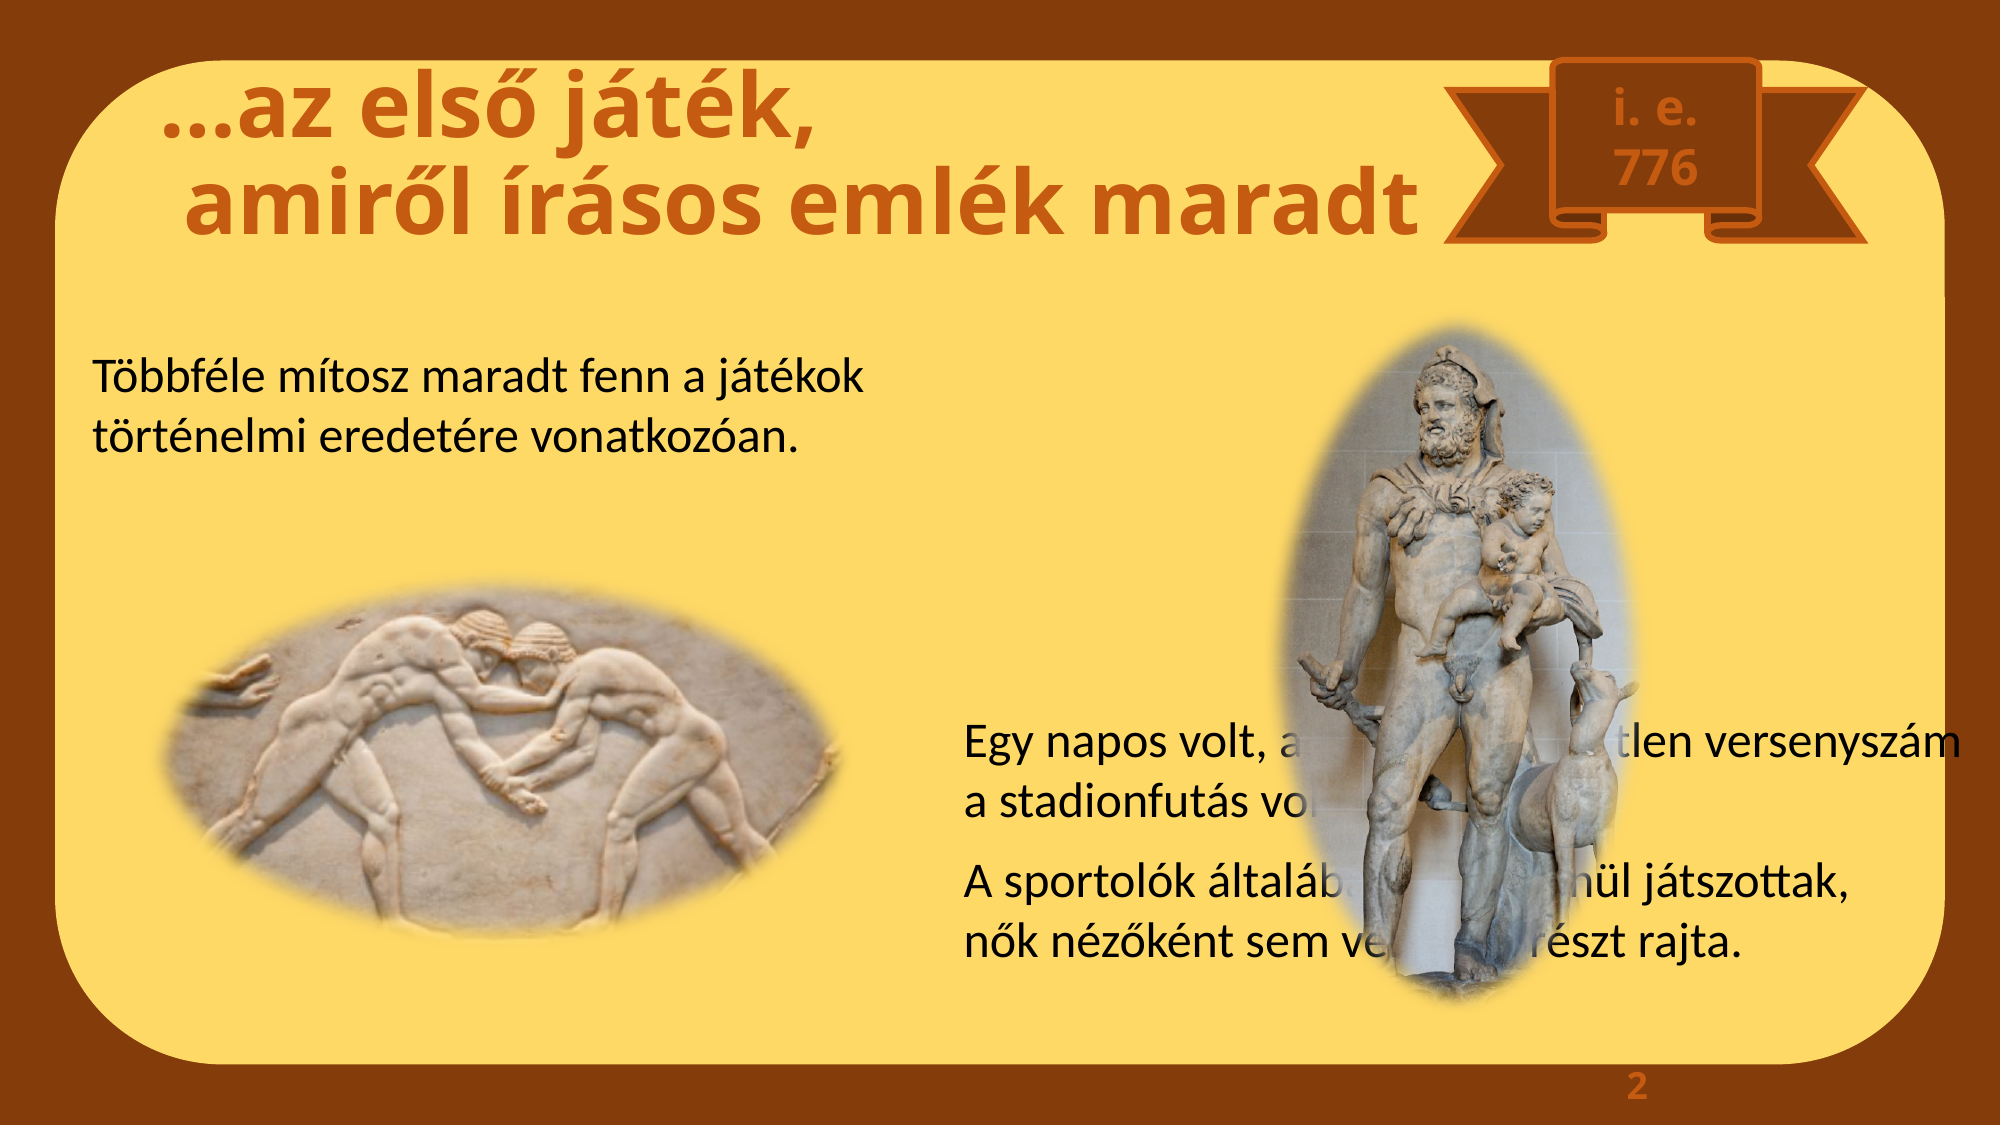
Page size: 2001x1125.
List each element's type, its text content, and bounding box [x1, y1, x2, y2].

text_box i. e. 776 [1447, 58, 1865, 242]
text_box [54, 59, 1946, 1066]
list Egy napos volt, amelyen az egyetlen versenyszám a stadionfutás volt. A sportolók általában meztelenül játszottak, nők nézőként sem vehettek részt rajta. [1652, 699, 2000, 1006]
picture [1261, 307, 1652, 1017]
text_box Többféle mítosz maradt fenn a játékok történelmi eredetére vonatkozóan. [77, 335, 1072, 492]
title …az első játék, amiről írásos emlék maradt [144, 37, 1450, 278]
slide_number 2 [1412, 1057, 1863, 1118]
picture [144, 567, 854, 950]
list Egy napos volt, amelyen az egyetlen versenyszám a stadionfutás volt. A sportolók általában meztelenül játszottak, nők nézőként sem vehettek részt rajta. [948, 699, 1261, 1006]
